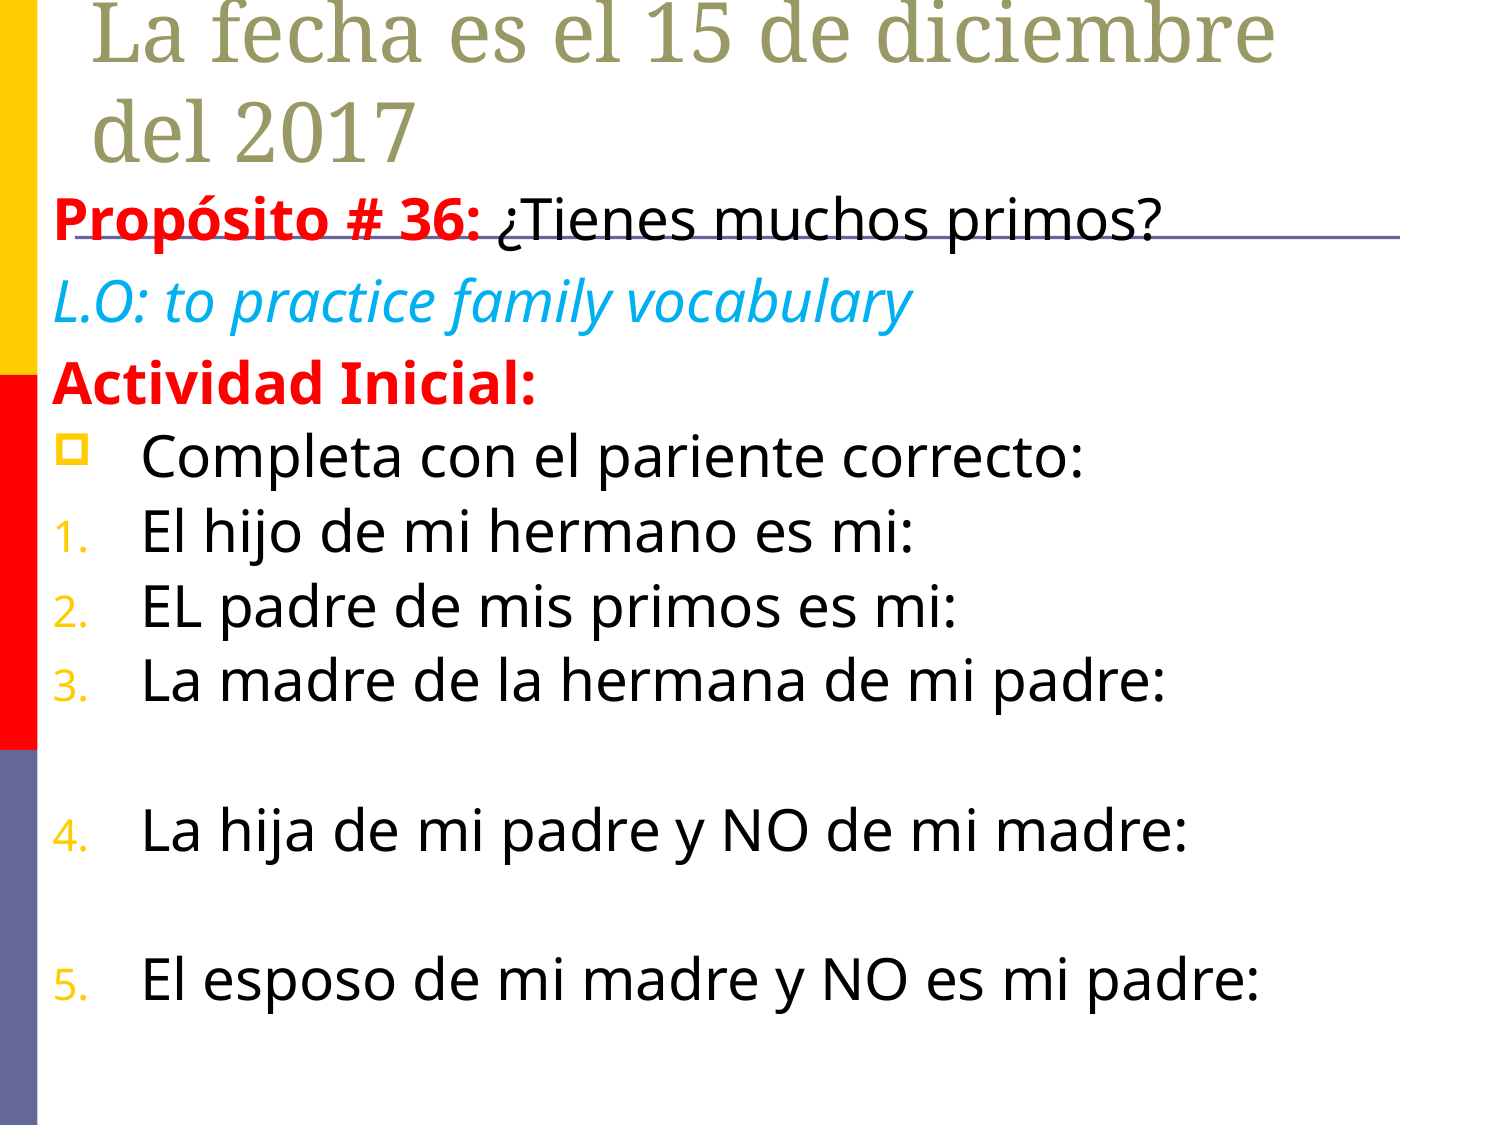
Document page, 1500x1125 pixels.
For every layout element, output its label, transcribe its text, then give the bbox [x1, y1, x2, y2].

list Propósito # 36: ¿Tienes muchos primos? L.O: to practice family vocabulary Actividad Inicial: Completa con el pariente correcto: El hijo de mi hermano es mi: EL padre de mis primos es mi: La madre de la hermana de mi padre: La hija de mi padre y NO de mi madre: El esposo de mi madre y NO es mi padre: [37, 174, 1388, 919]
title Me llamo ________ Clase 601 La fecha es el 15 de diciembre del 2017 [75, 0, 1425, 187]
